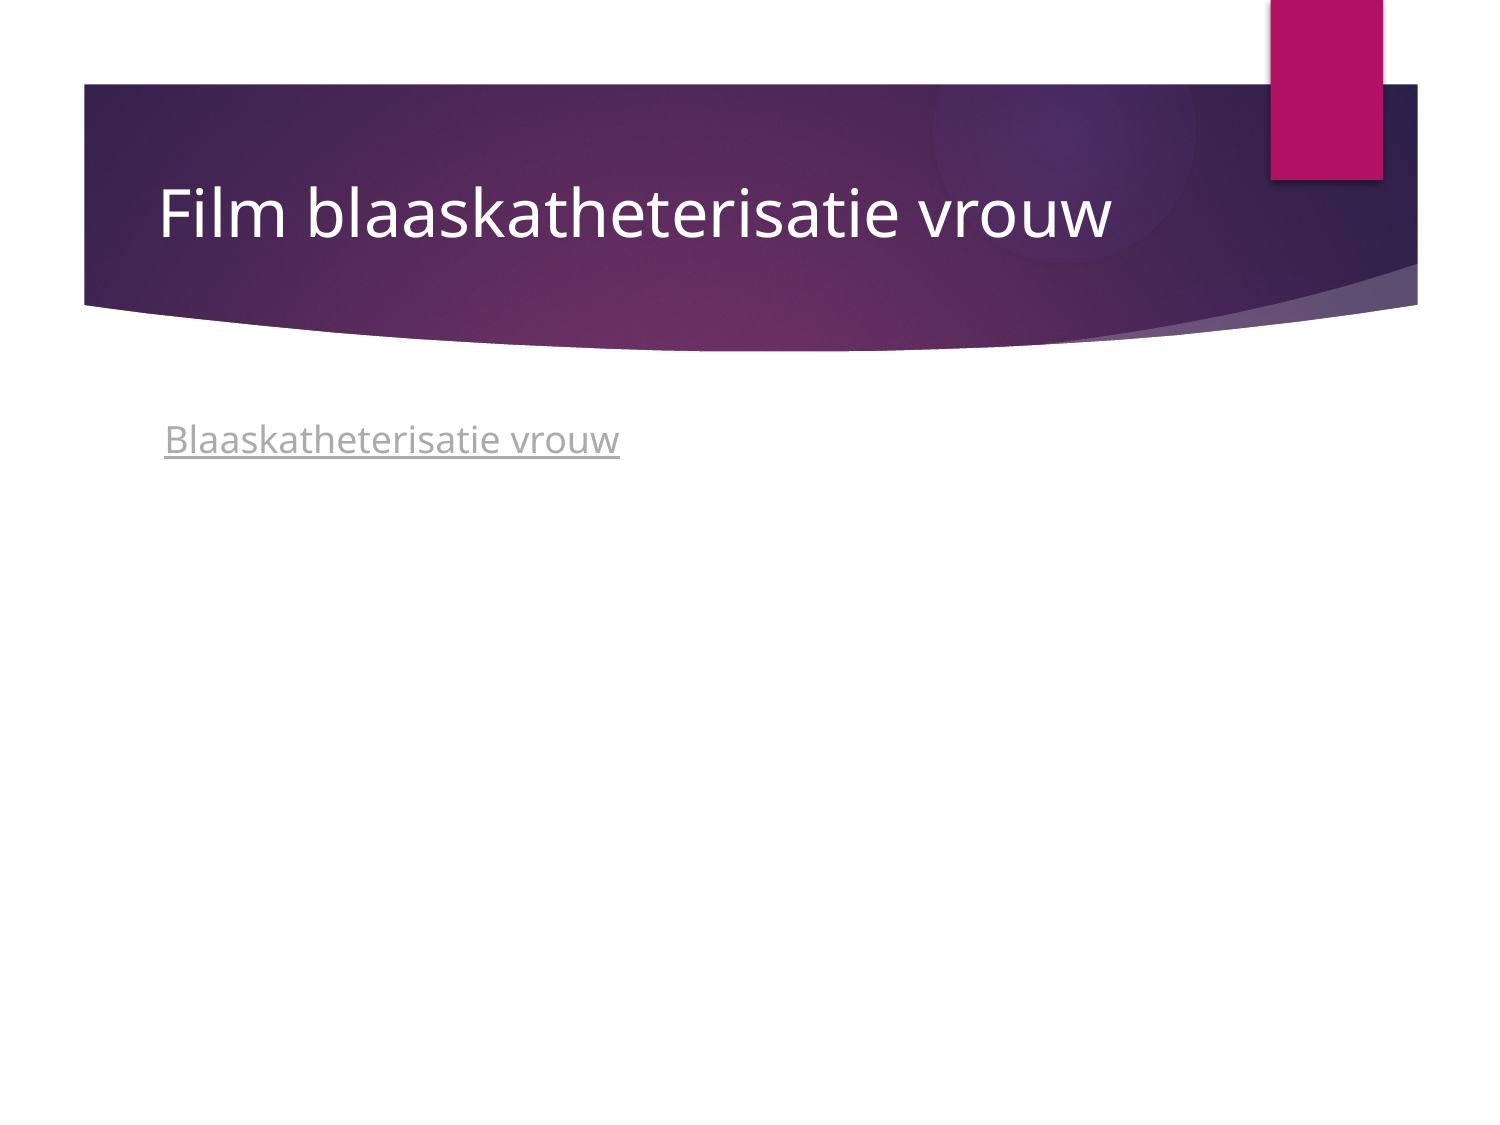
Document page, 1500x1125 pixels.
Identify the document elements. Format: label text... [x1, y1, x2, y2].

list Blaaskatheterisatie vrouw [141, 408, 1183, 988]
title Film blaaskatheterisatie vrouw [142, 152, 1183, 269]
